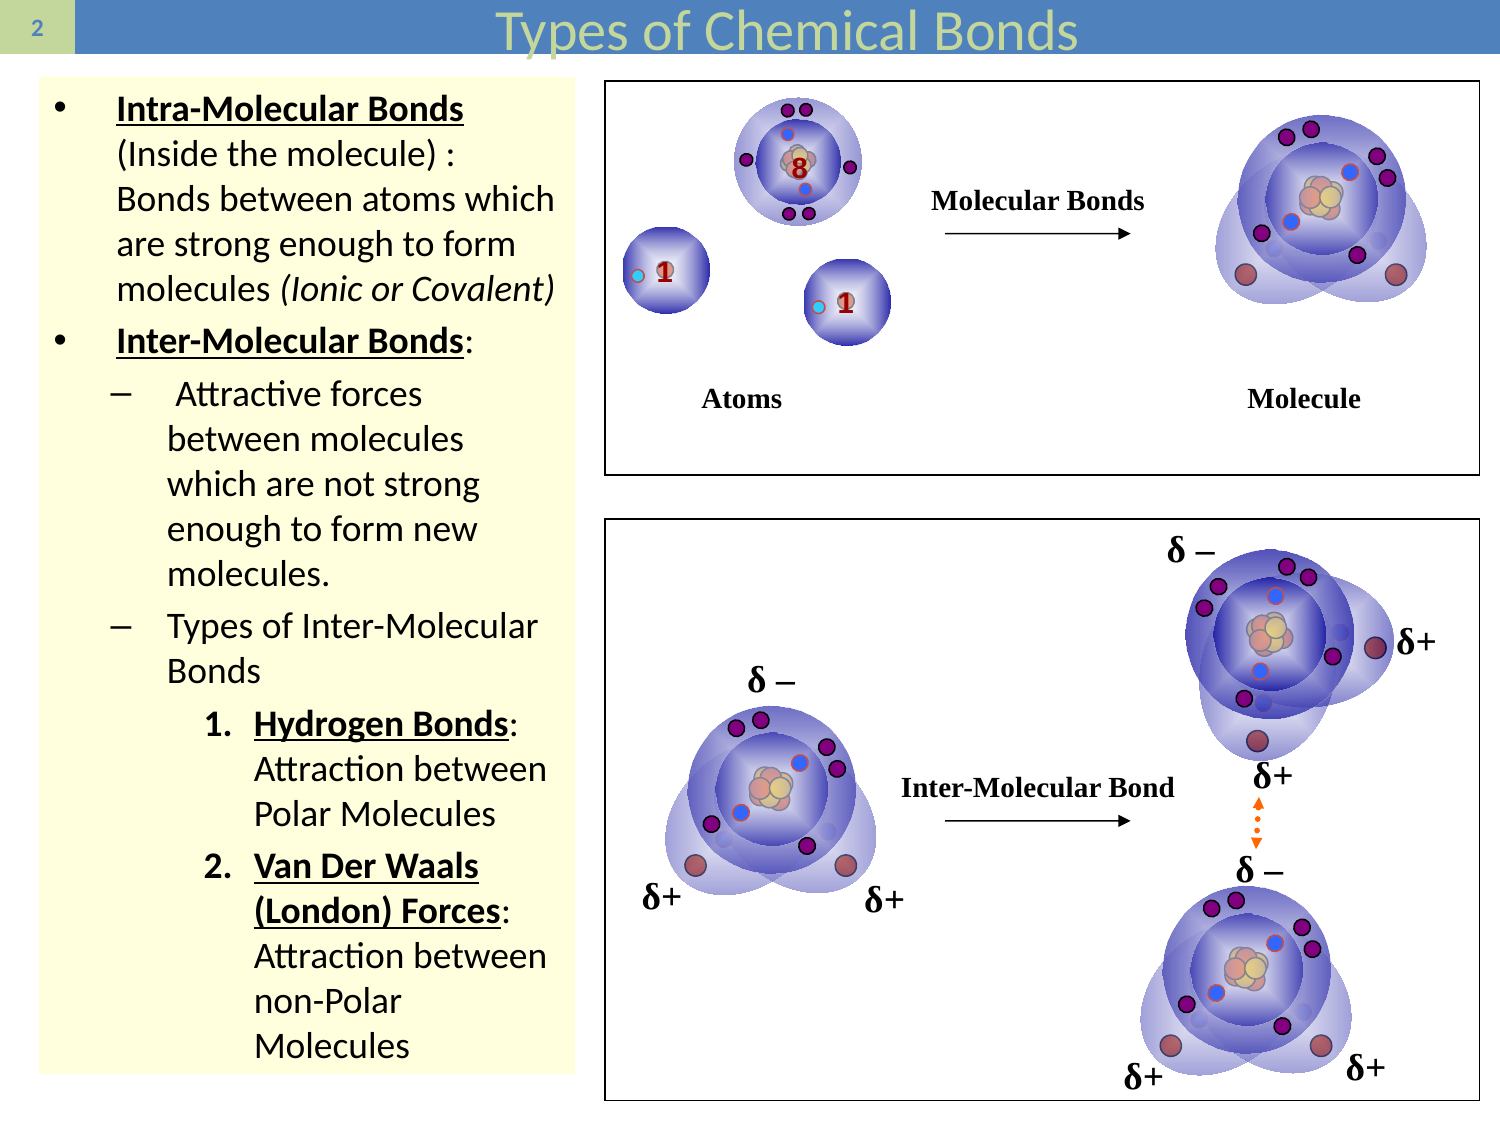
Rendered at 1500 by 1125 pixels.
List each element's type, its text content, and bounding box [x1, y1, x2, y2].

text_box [604, 516, 1480, 1105]
title Types of Chemical Bonds [75, 0, 1500, 54]
list Intra-Molecular Bonds (Inside the molecule) : Bonds between atoms which are strong enough to form molecules (Ionic or Covalent) Inter-Molecular Bonds: Attractive forces between molecules which are not strong enough to form new molecules. Types of Inter-Molecular Bonds Hydrogen Bonds: Attraction between Polar Molecules Van Der Waals (London) Forces: Attraction between non-Polar Molecules [38, 76, 576, 1075]
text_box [604, 80, 1480, 476]
